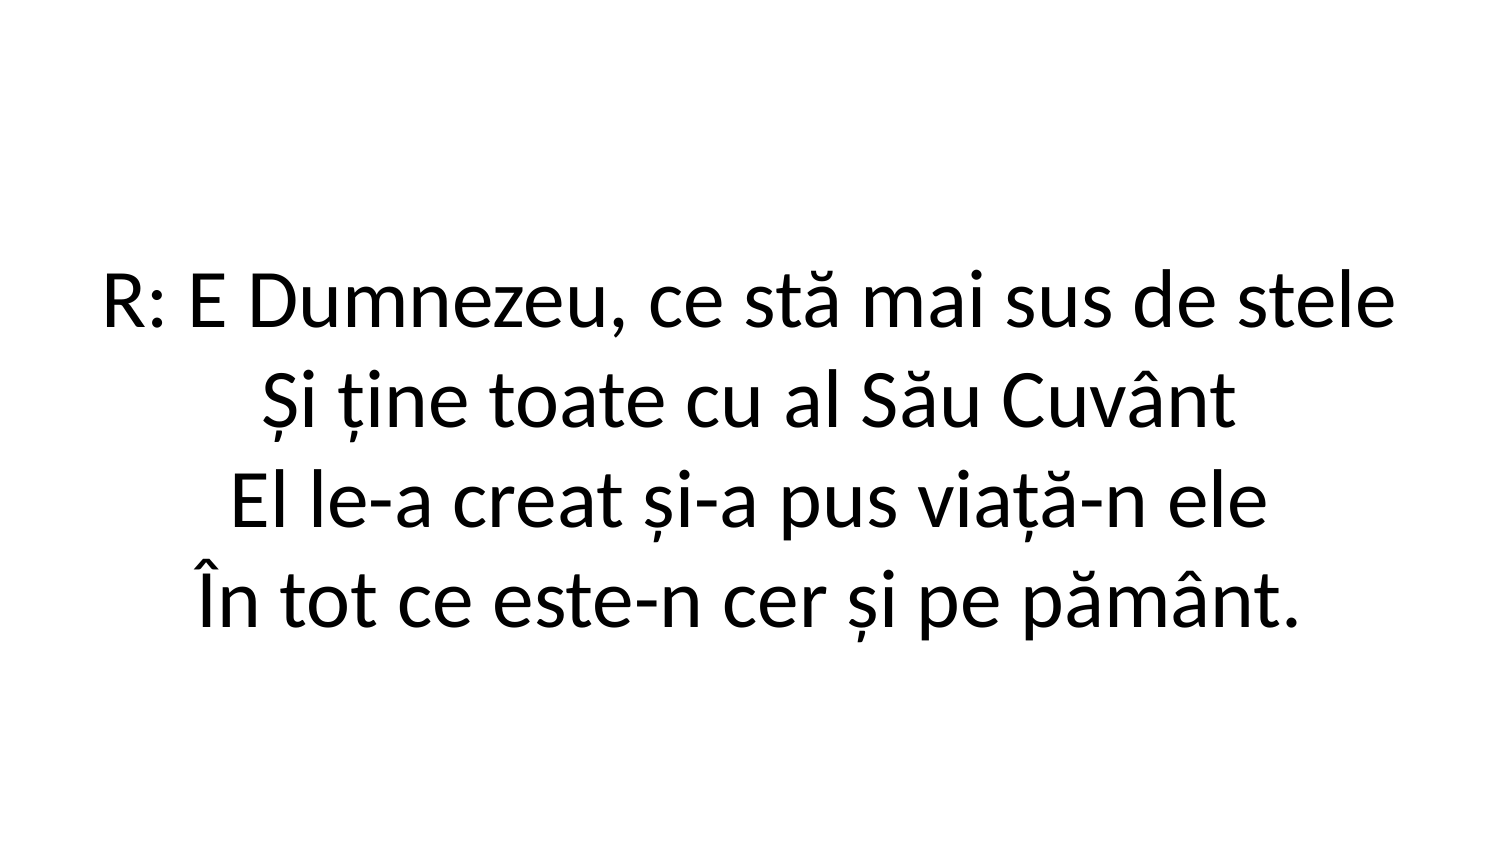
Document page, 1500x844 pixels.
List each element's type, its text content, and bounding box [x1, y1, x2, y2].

text_box R: E Dumnezeu, ce stă mai sus de stele Și ține toate cu al Său Cuvânt El le-a creat și-a pus viață-n ele În tot ce este-n cer și pe pământ. [86, 192, 1413, 652]
